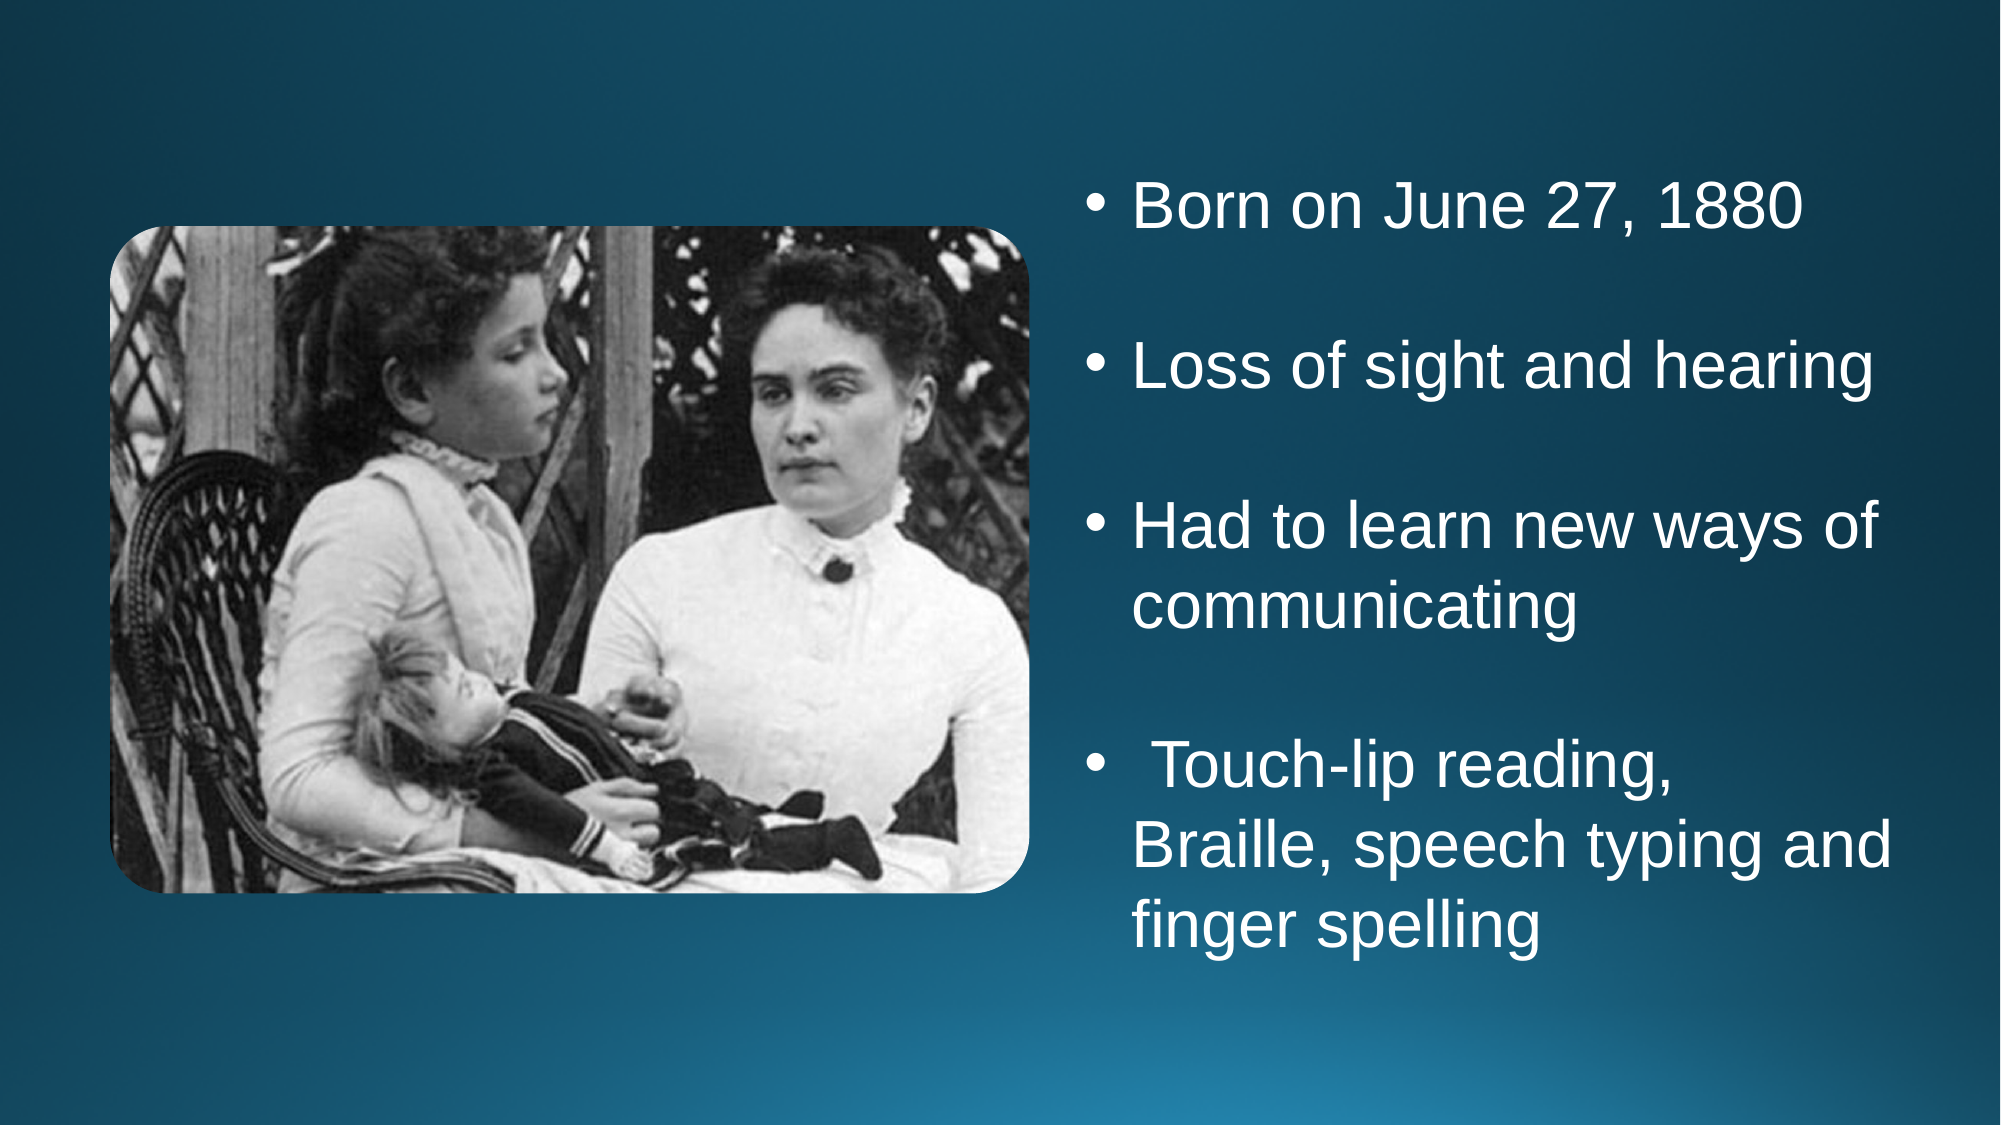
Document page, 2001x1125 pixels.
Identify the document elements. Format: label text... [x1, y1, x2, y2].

text_box Born on June 27, 1880 Loss of sight and hearing Had to learn new ways of communicating Touch-lip reading, Braille, speech typing and finger spelling [1070, 154, 1911, 1049]
picture [0, 0, 2001, 1125]
